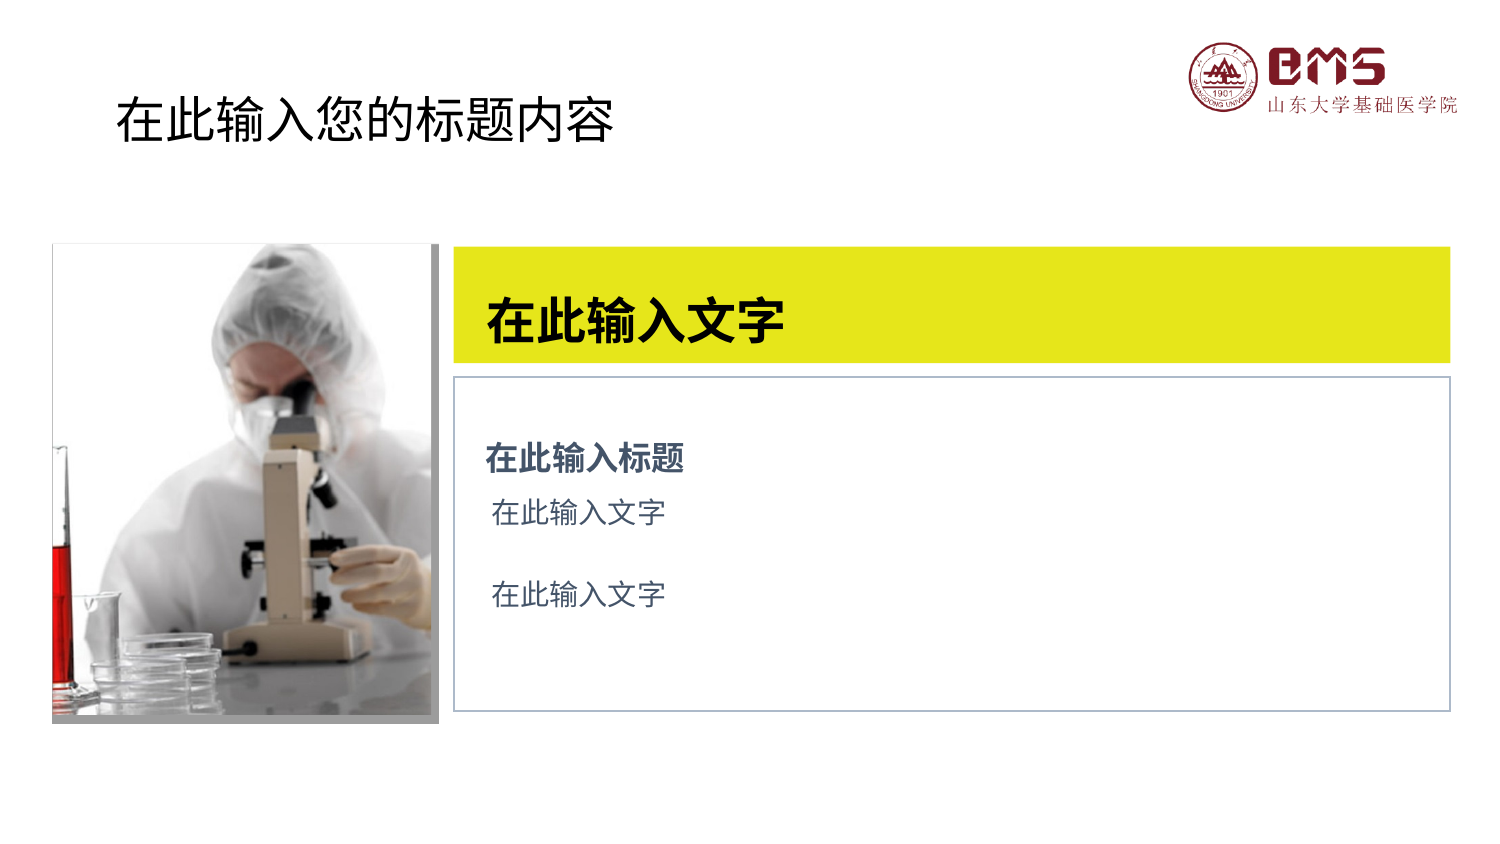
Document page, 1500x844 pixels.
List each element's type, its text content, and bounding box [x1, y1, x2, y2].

text_box 在此输入标题 [466, 437, 705, 478]
text_box 在此输入文字 [491, 569, 1436, 611]
text_box [453, 376, 1451, 711]
text_box 在此输入文字 [491, 487, 1436, 529]
picture [52, 241, 432, 715]
text_box [453, 246, 1451, 364]
picture [1168, 25, 1498, 148]
text_box 在此输入文字 [485, 277, 1400, 350]
text_box 在此输入您的标题内容 [100, 81, 714, 157]
